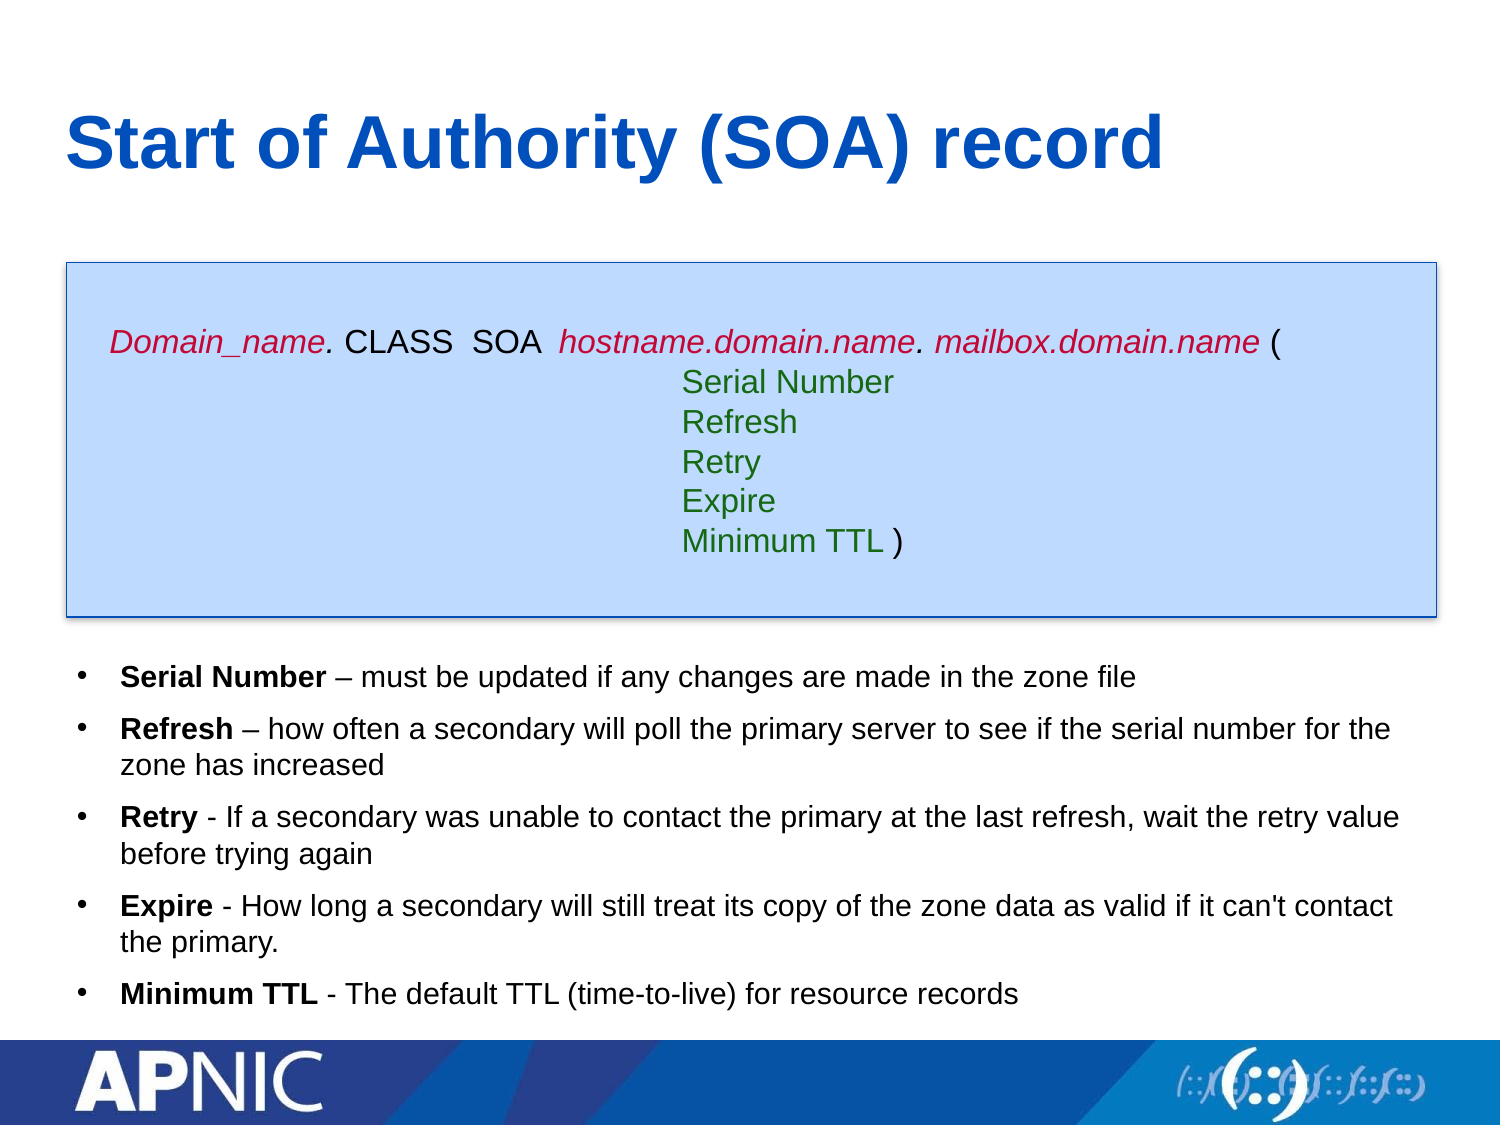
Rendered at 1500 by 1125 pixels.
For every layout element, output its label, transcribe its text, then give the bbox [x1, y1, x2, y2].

list Domain_name. CLASS SOA hostname.domain.name. mailbox.domain.name ( Serial Number Refresh Retry Expire Minimum TTL ) [66, 262, 1437, 618]
title Start of Authority (SOA) record [64, 45, 1436, 233]
list Serial Number – must be updated if any changes are made in the zone file Refresh – how often a secondary will poll the primary server to see if the serial number for the zone has increased Retry - If a secondary was unable to contact the primary at the last refresh, wait the retry value before trying again Expire - How long a secondary will still treat its copy of the zone data as valid if it can't contact the primary. Minimum TTL - The default TTL (time-to-live) for resource records [76, 657, 1436, 1012]
picture [0, 1040, 1500, 1125]
